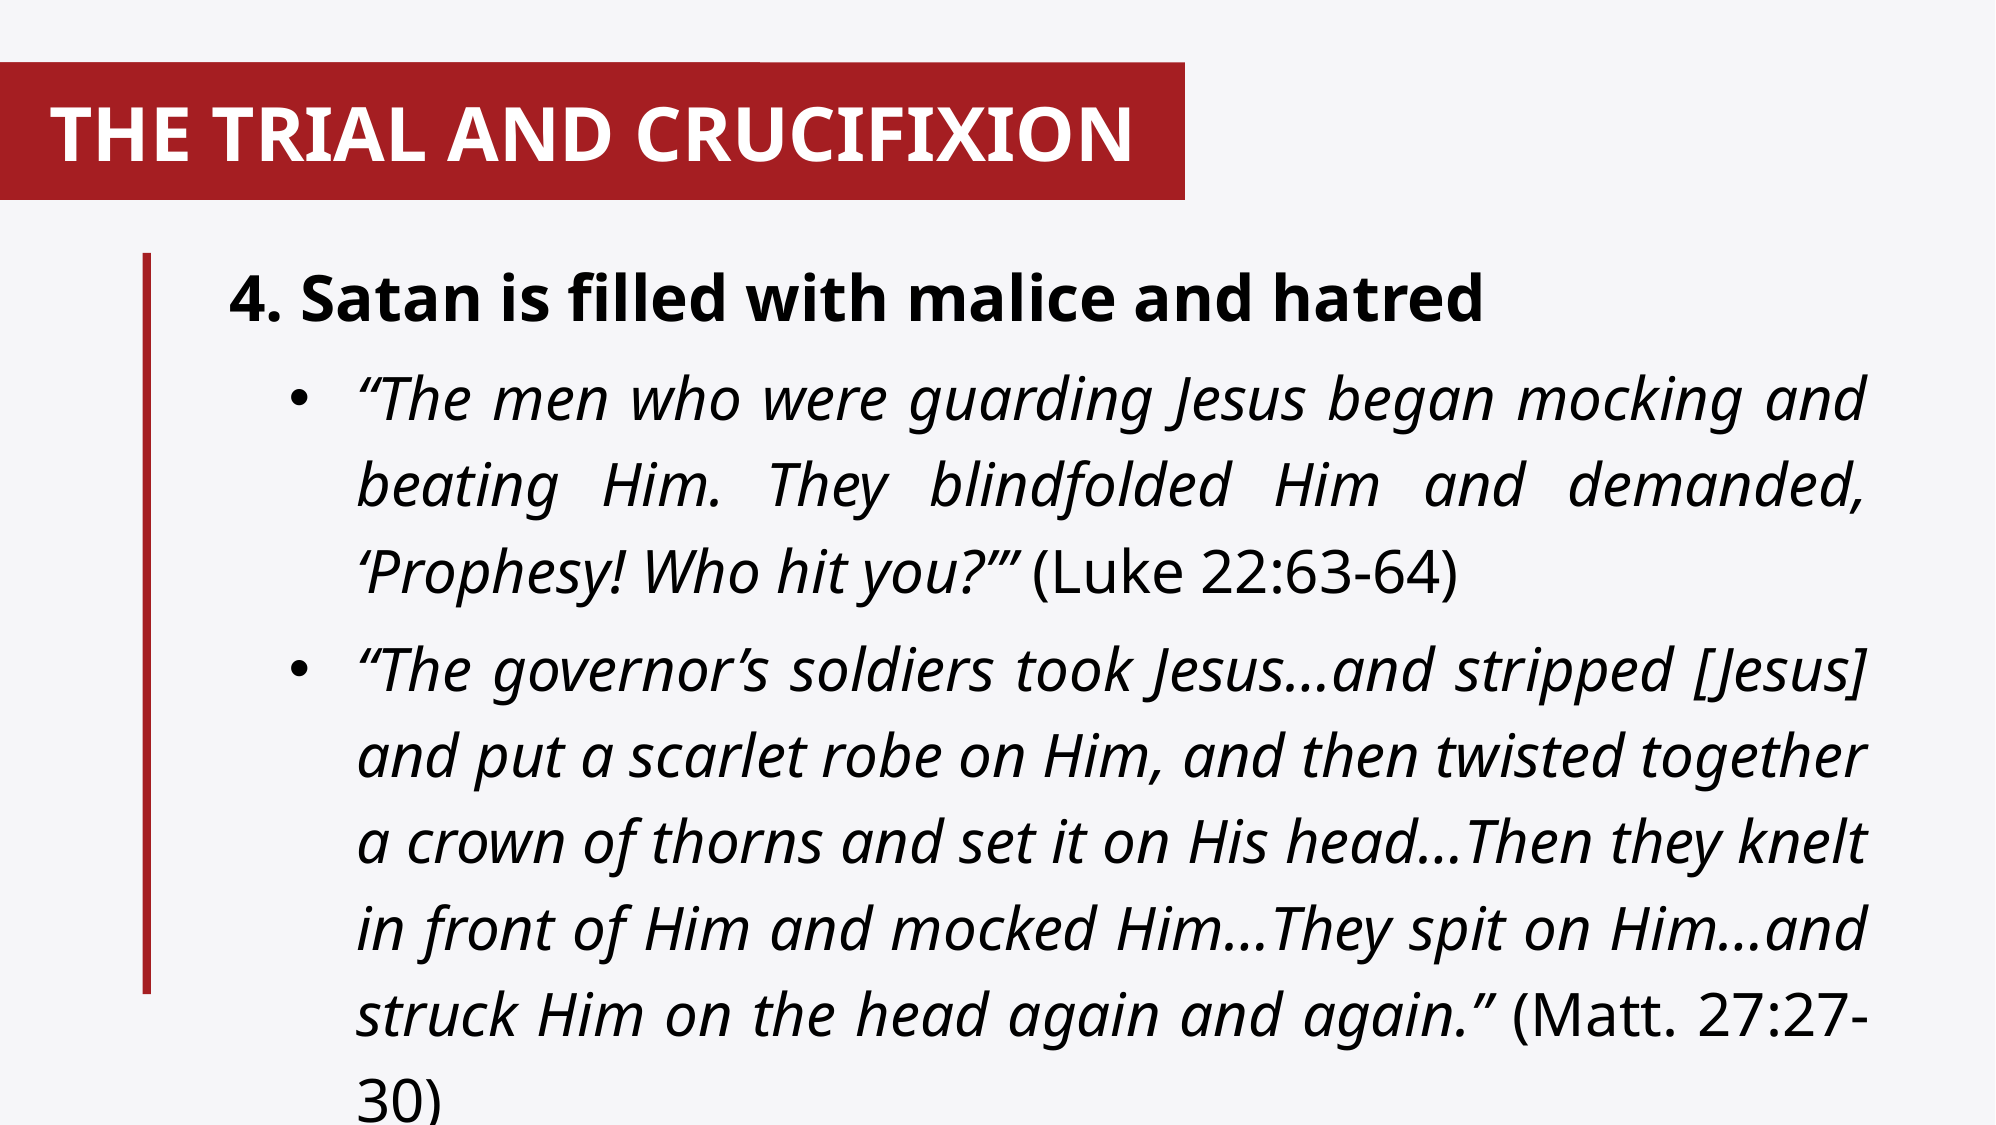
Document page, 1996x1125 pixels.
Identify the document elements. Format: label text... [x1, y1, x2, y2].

text_box THE TRIAL AND CRUCIFIXION [0, 62, 1185, 200]
subtitle 4. Satan is filled with malice and hatred “The men who were guarding Jesus began mocking and beating Him. They blindfolded Him and demanded, ‘Prophesy! Who hit you?’” (Luke 22:63-64) “The governor’s soldiers took Jesus…and stripped [Jesus] and put a scarlet robe on Him, and then twisted together a crown of thorns and set it on His head…Then they knelt in front of Him and mocked Him…They spit on Him…and struck Him on the head again and again.” (Matt. 27:27-30) [197, 249, 1885, 1125]
